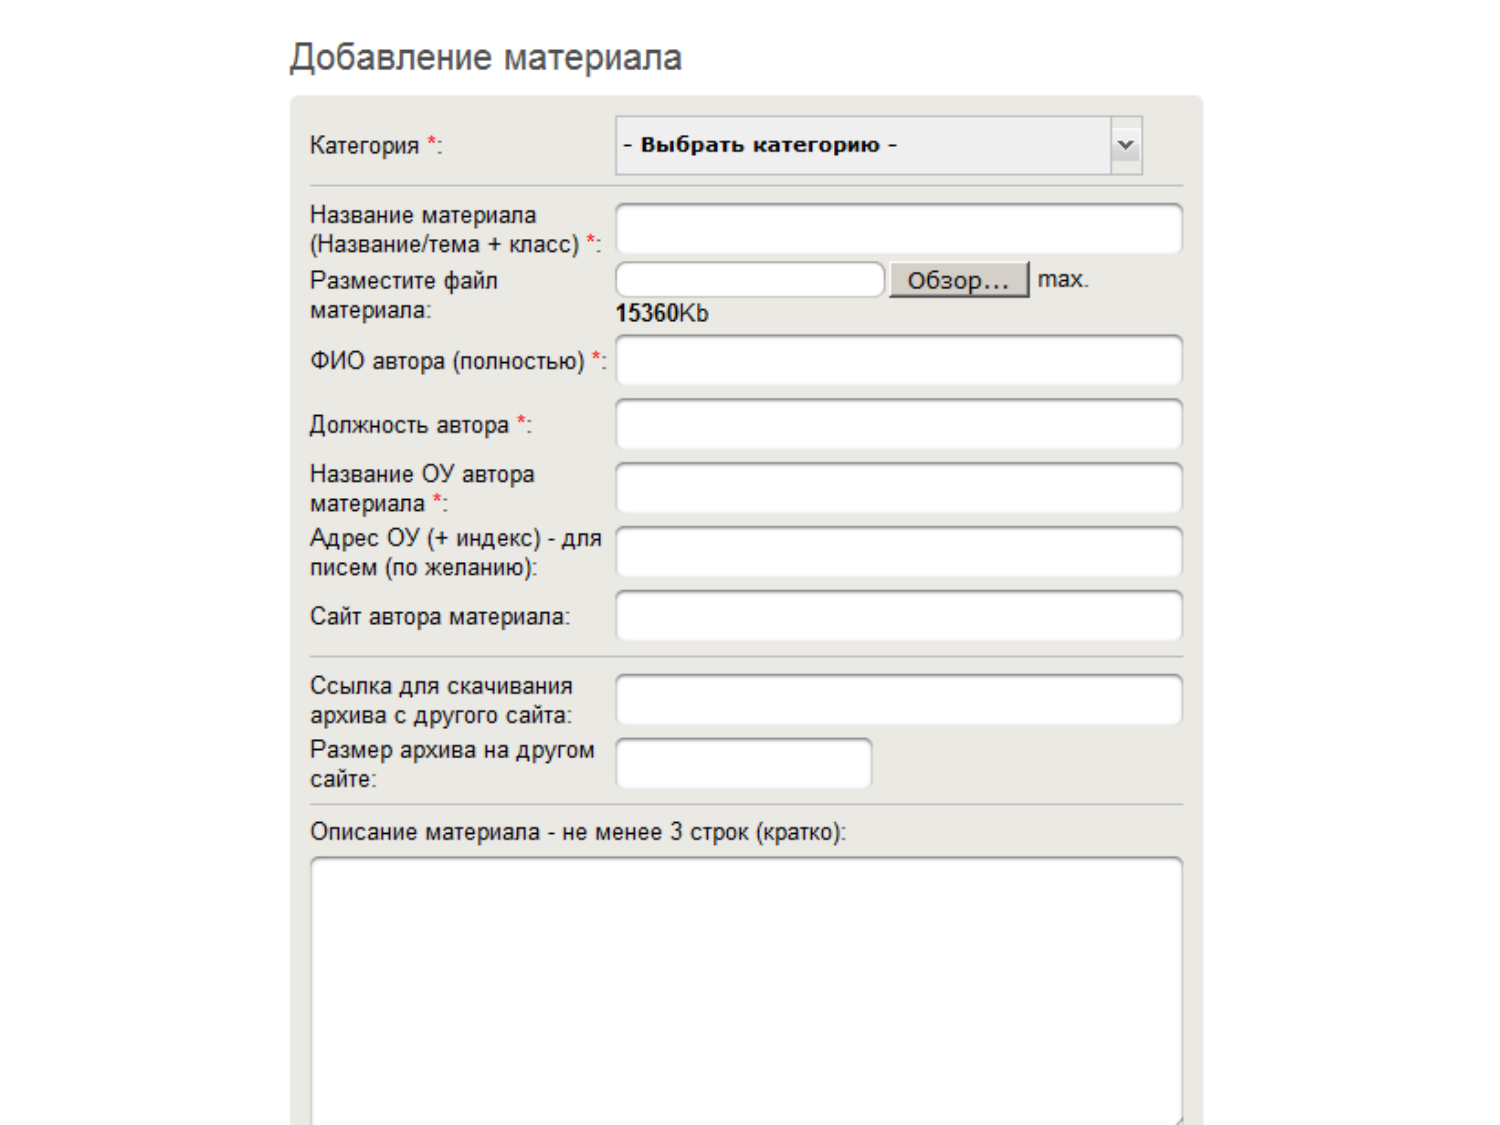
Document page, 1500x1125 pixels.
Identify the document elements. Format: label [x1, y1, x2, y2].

picture [221, 18, 1297, 1125]
